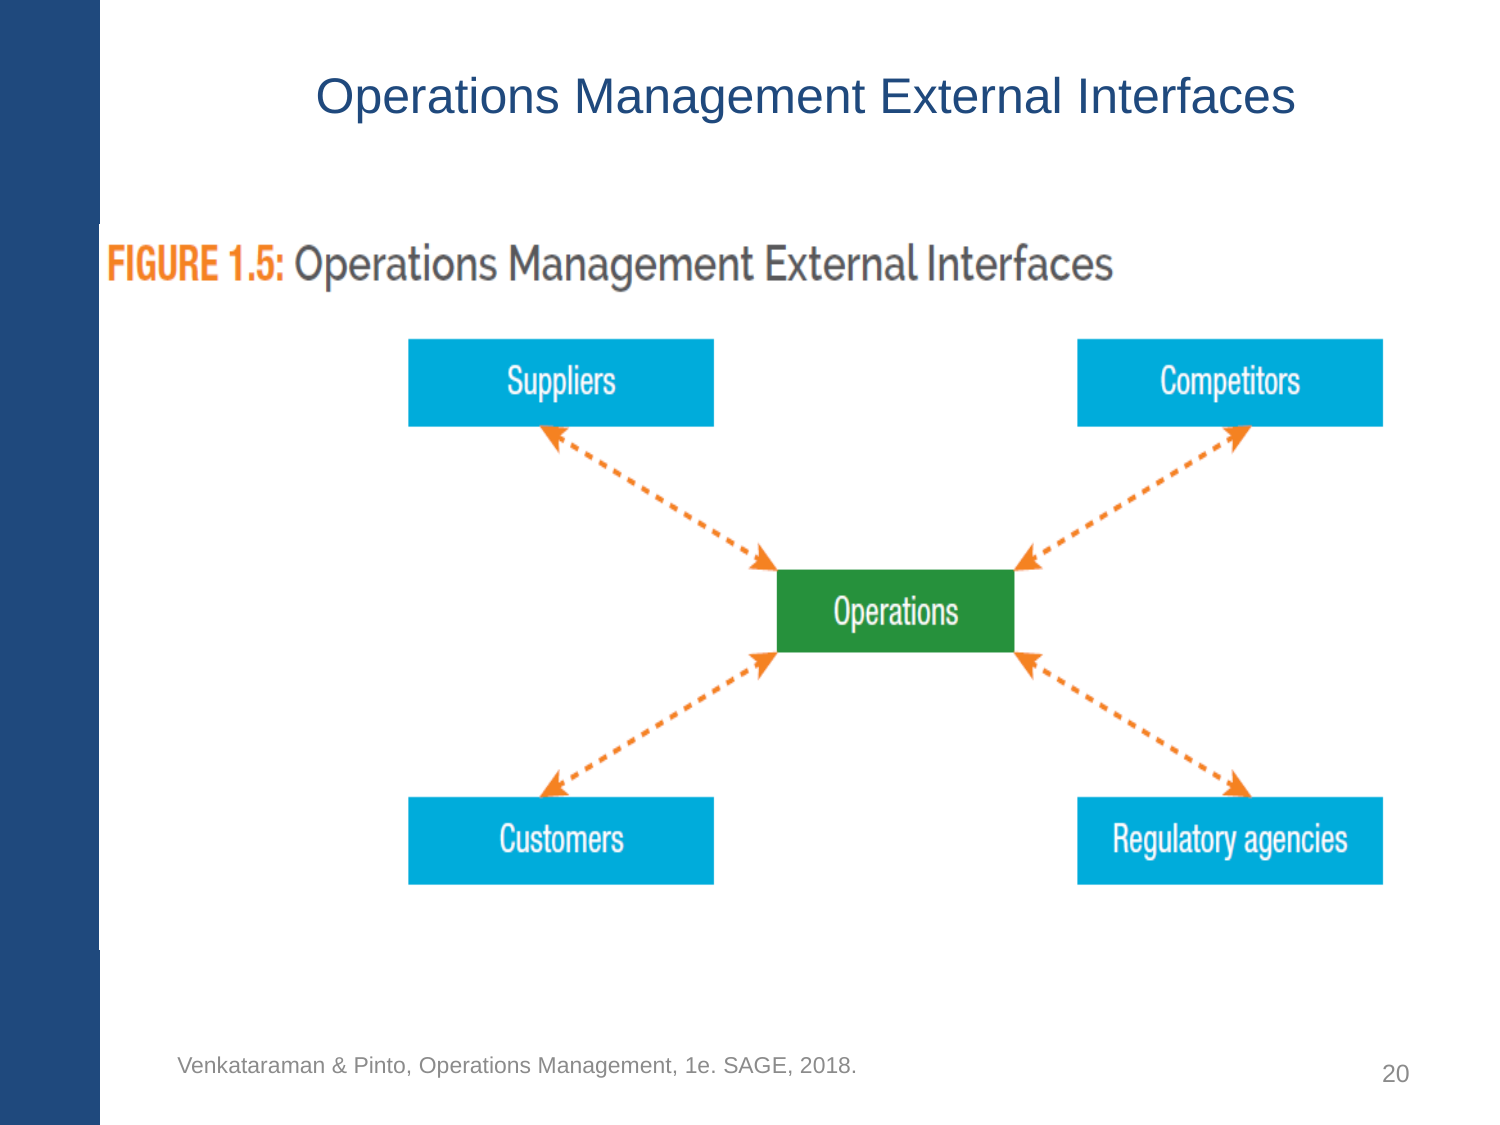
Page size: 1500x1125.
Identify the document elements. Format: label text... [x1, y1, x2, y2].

picture [99, 224, 1500, 951]
footer Venkataraman & Pinto, Operations Management, 1e. SAGE, 2018. [162, 1042, 1313, 1103]
slide_number 20 [1350, 1042, 1425, 1103]
title Operations Management External Interfaces [174, 0, 1438, 188]
